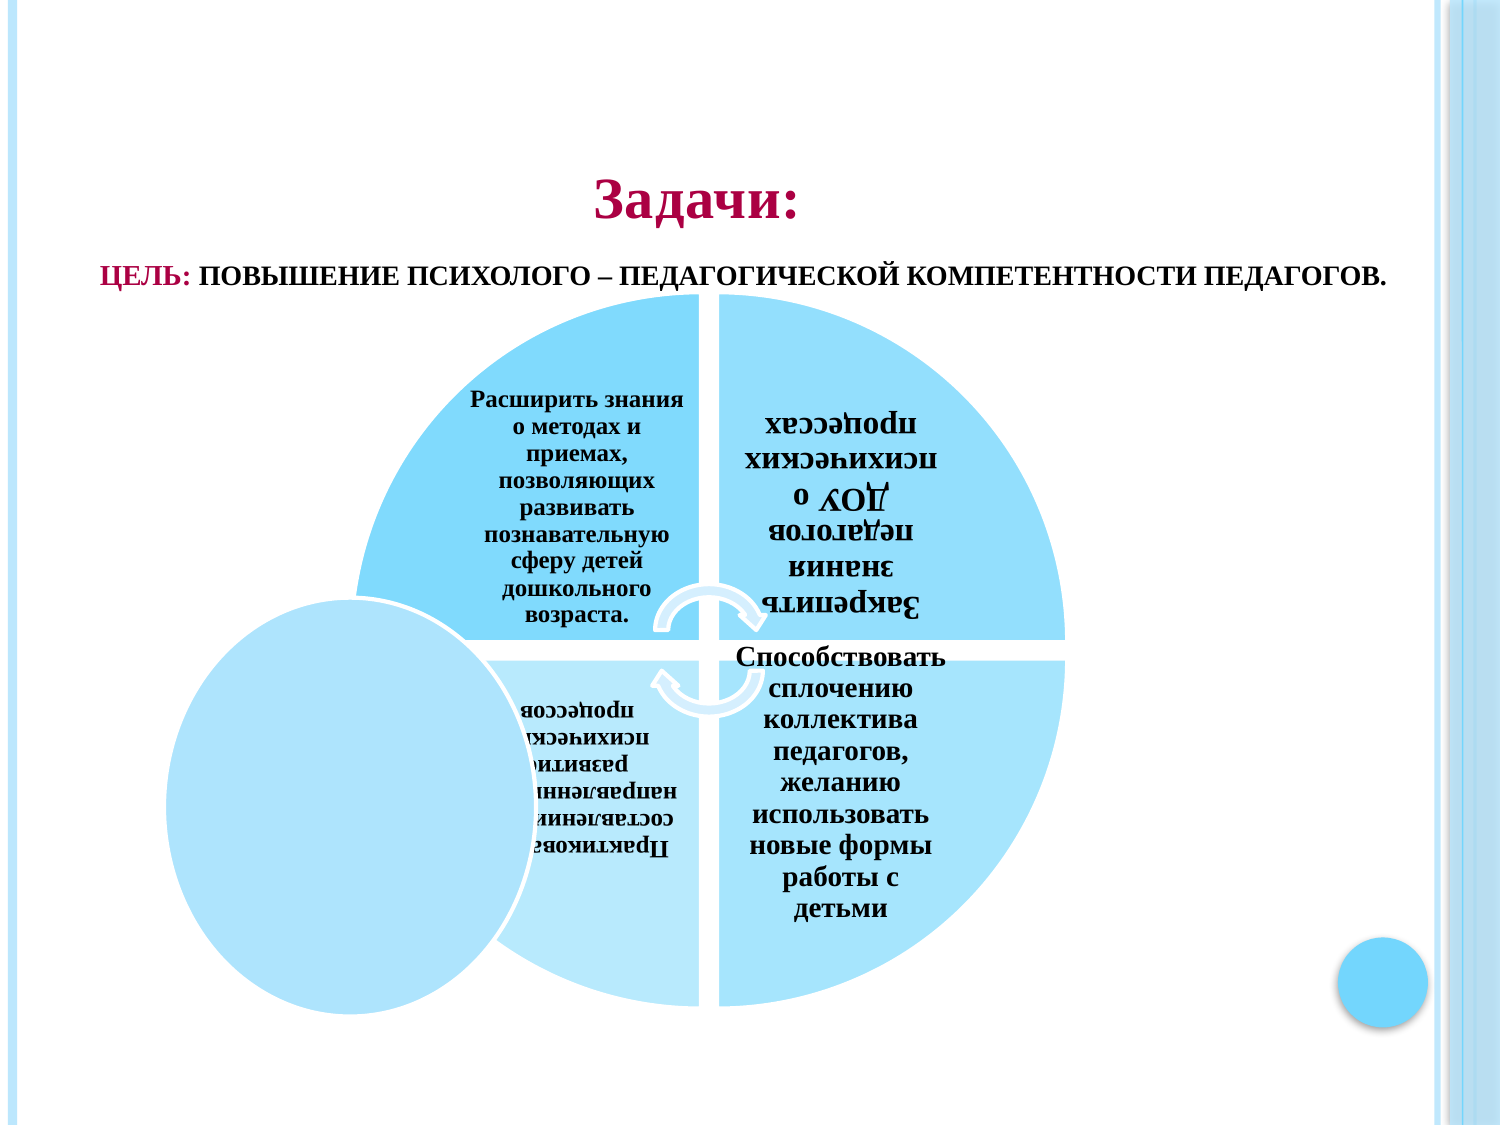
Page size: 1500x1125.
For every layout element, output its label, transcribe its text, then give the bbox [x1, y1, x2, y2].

text_box Задачи: [292, 152, 1102, 238]
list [0, 245, 1419, 1056]
title Цель: повышение психолого – педагогической компетентности педагогов. [82, 23, 1414, 242]
